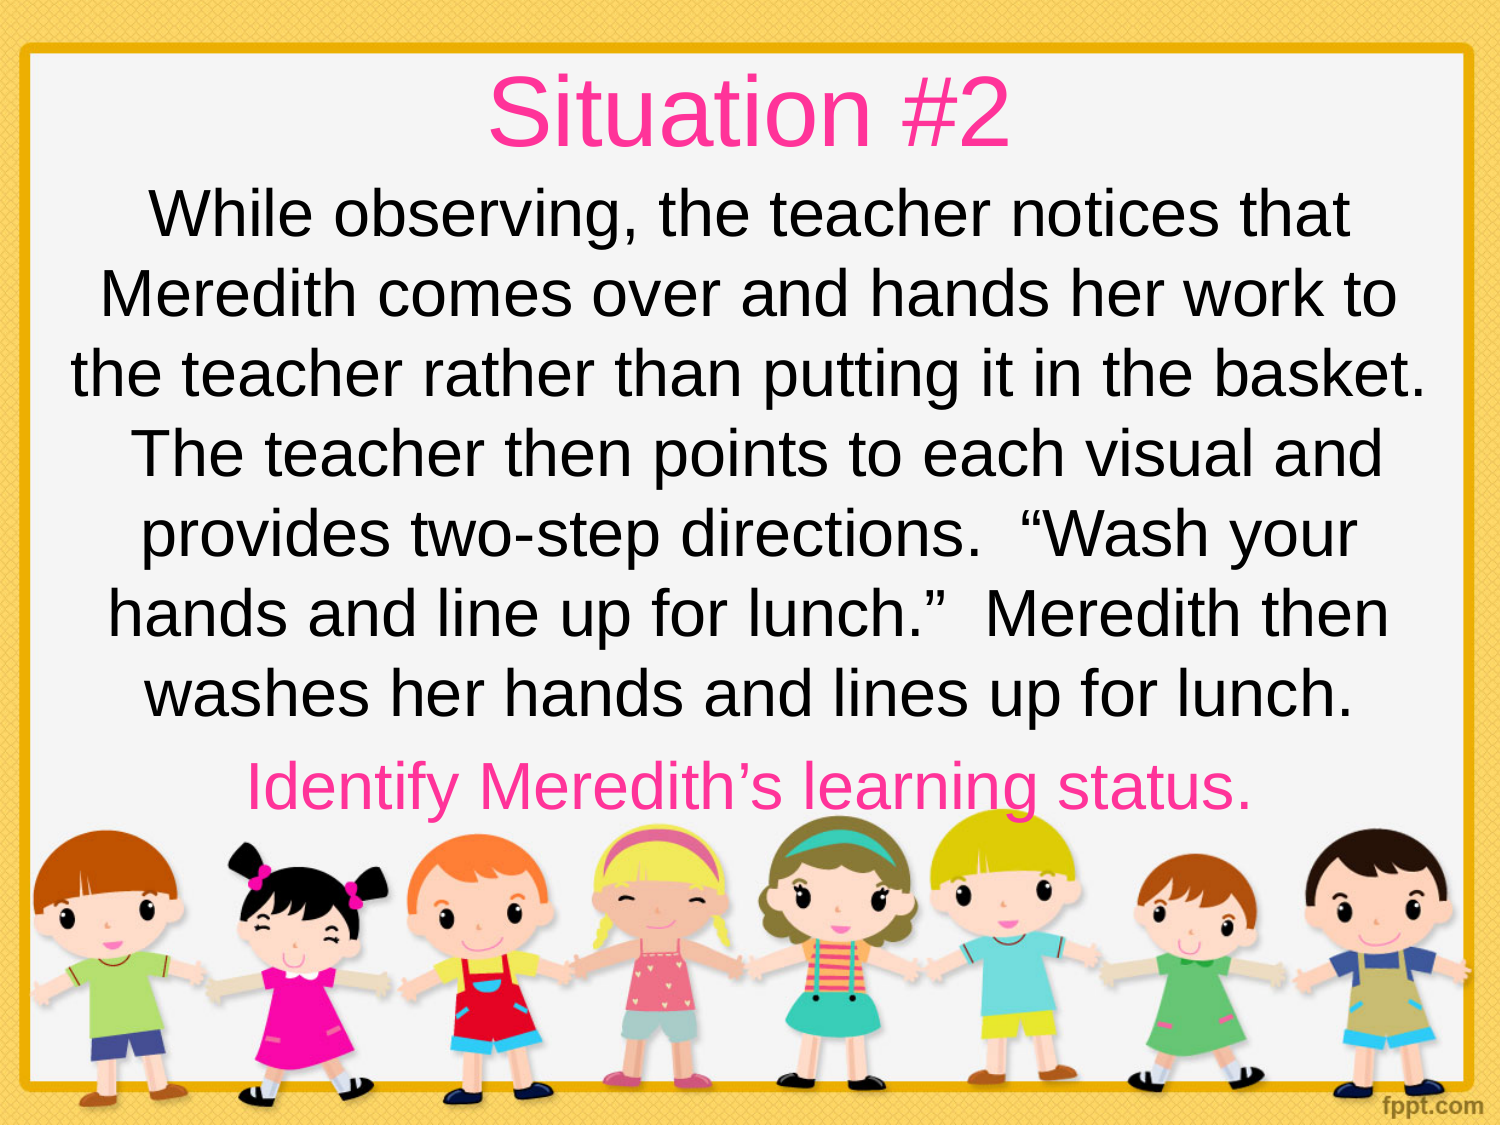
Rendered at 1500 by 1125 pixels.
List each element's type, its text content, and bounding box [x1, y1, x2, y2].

picture [0, 0, 1500, 1125]
list While observing, the teacher notices that Meredith comes over and hands her work to the teacher rather than putting it in the basket. The teacher then points to each visual and provides two-step directions. “Wash your hands and line up for lunch.” Meredith then washes her hands and lines up for lunch. Identify Meredith’s learning status. [50, 162, 1450, 968]
title Situation #2 [75, 12, 1425, 162]
